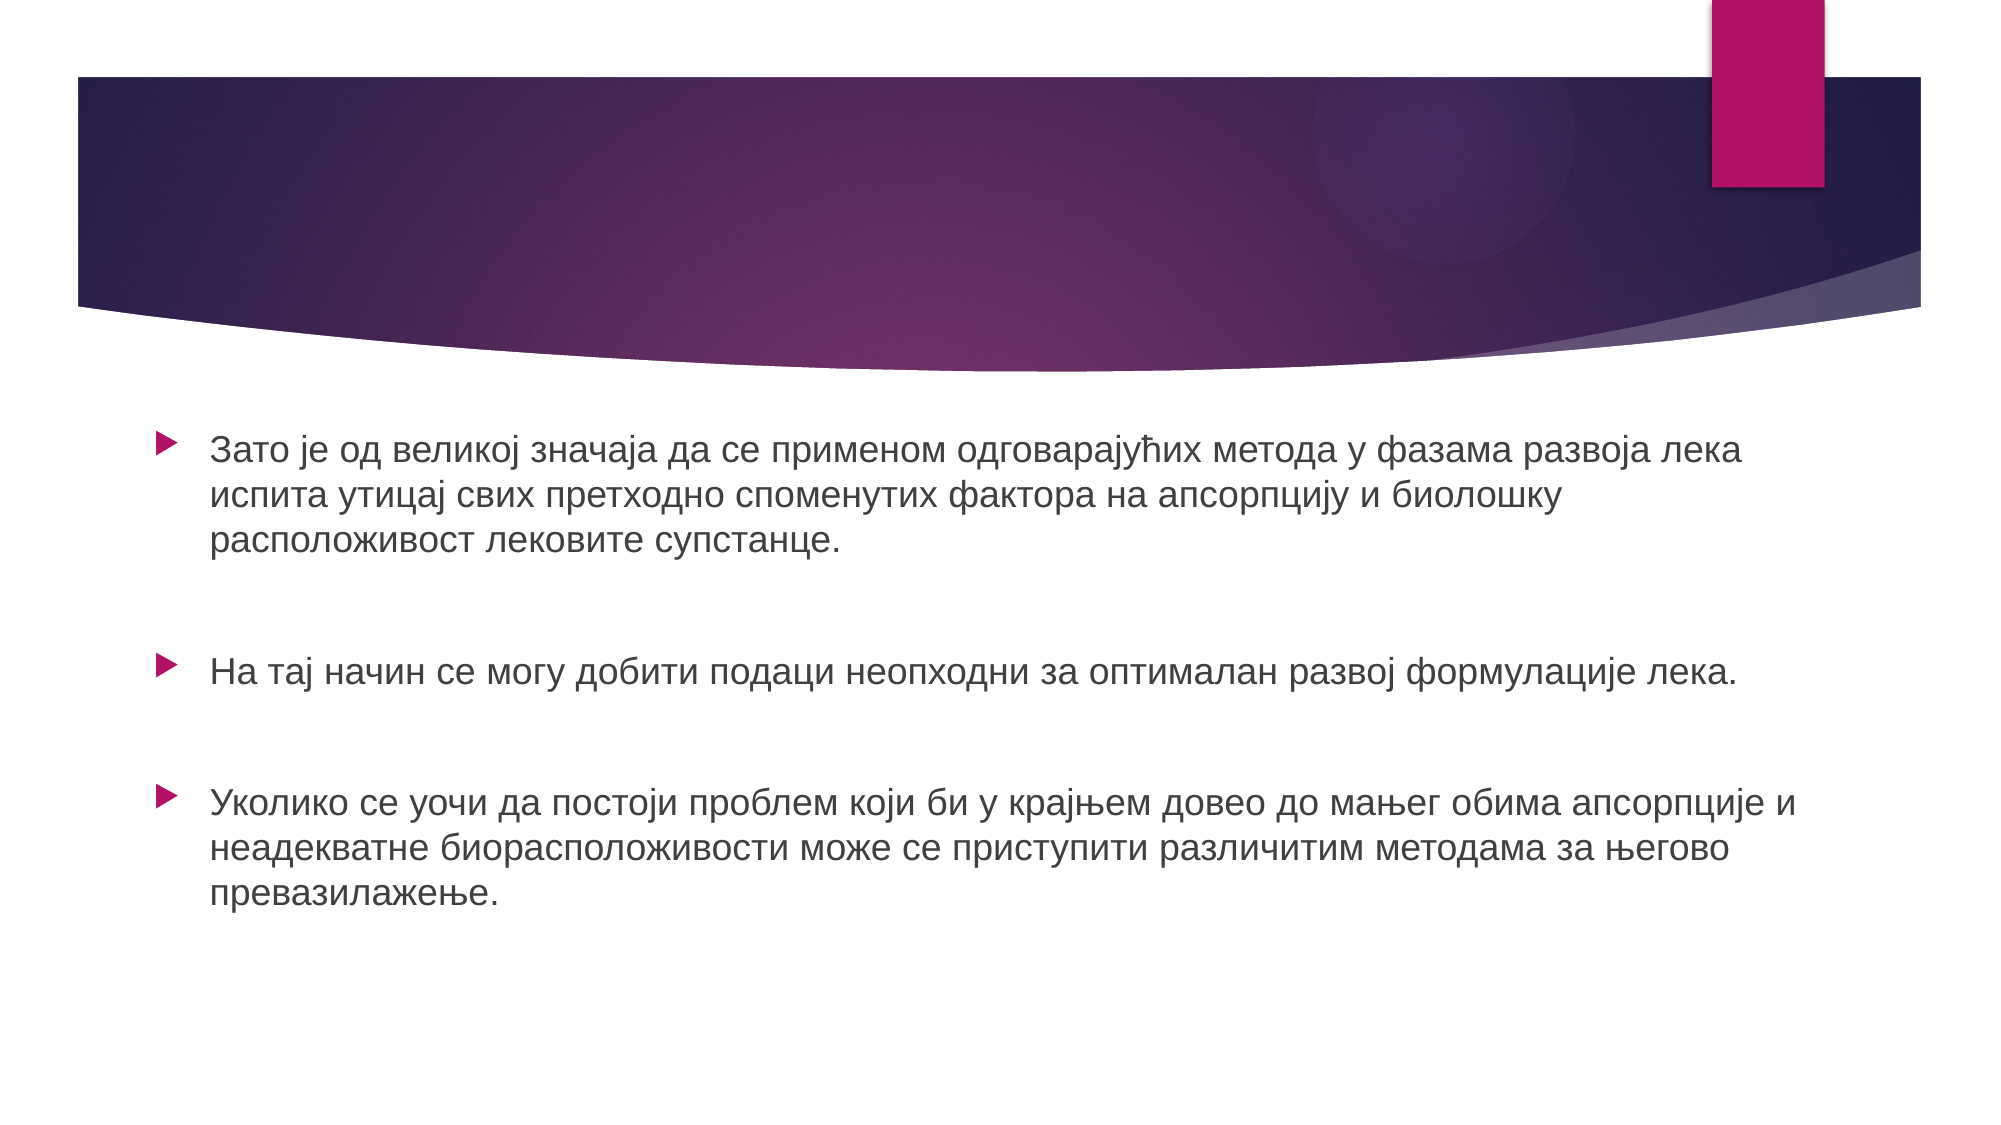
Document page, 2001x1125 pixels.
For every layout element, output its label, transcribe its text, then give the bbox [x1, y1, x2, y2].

list Зато је од великој значаја да се применом одговарајућих метода у фазама развоја лека испита утицај свих претходно споменутих фактора на апсорпцију и биолошку расположивост лековите супстанце. На тај начин се могу добити подаци неопходни за оптималан развој формулације лека. Уколико се уочи да постоји проблем који би у крајњем довео до мањег обима апсорпције и неадекватне биорасположивости може се приступити различитим методама за његово превазилажење. [138, 417, 1839, 1125]
